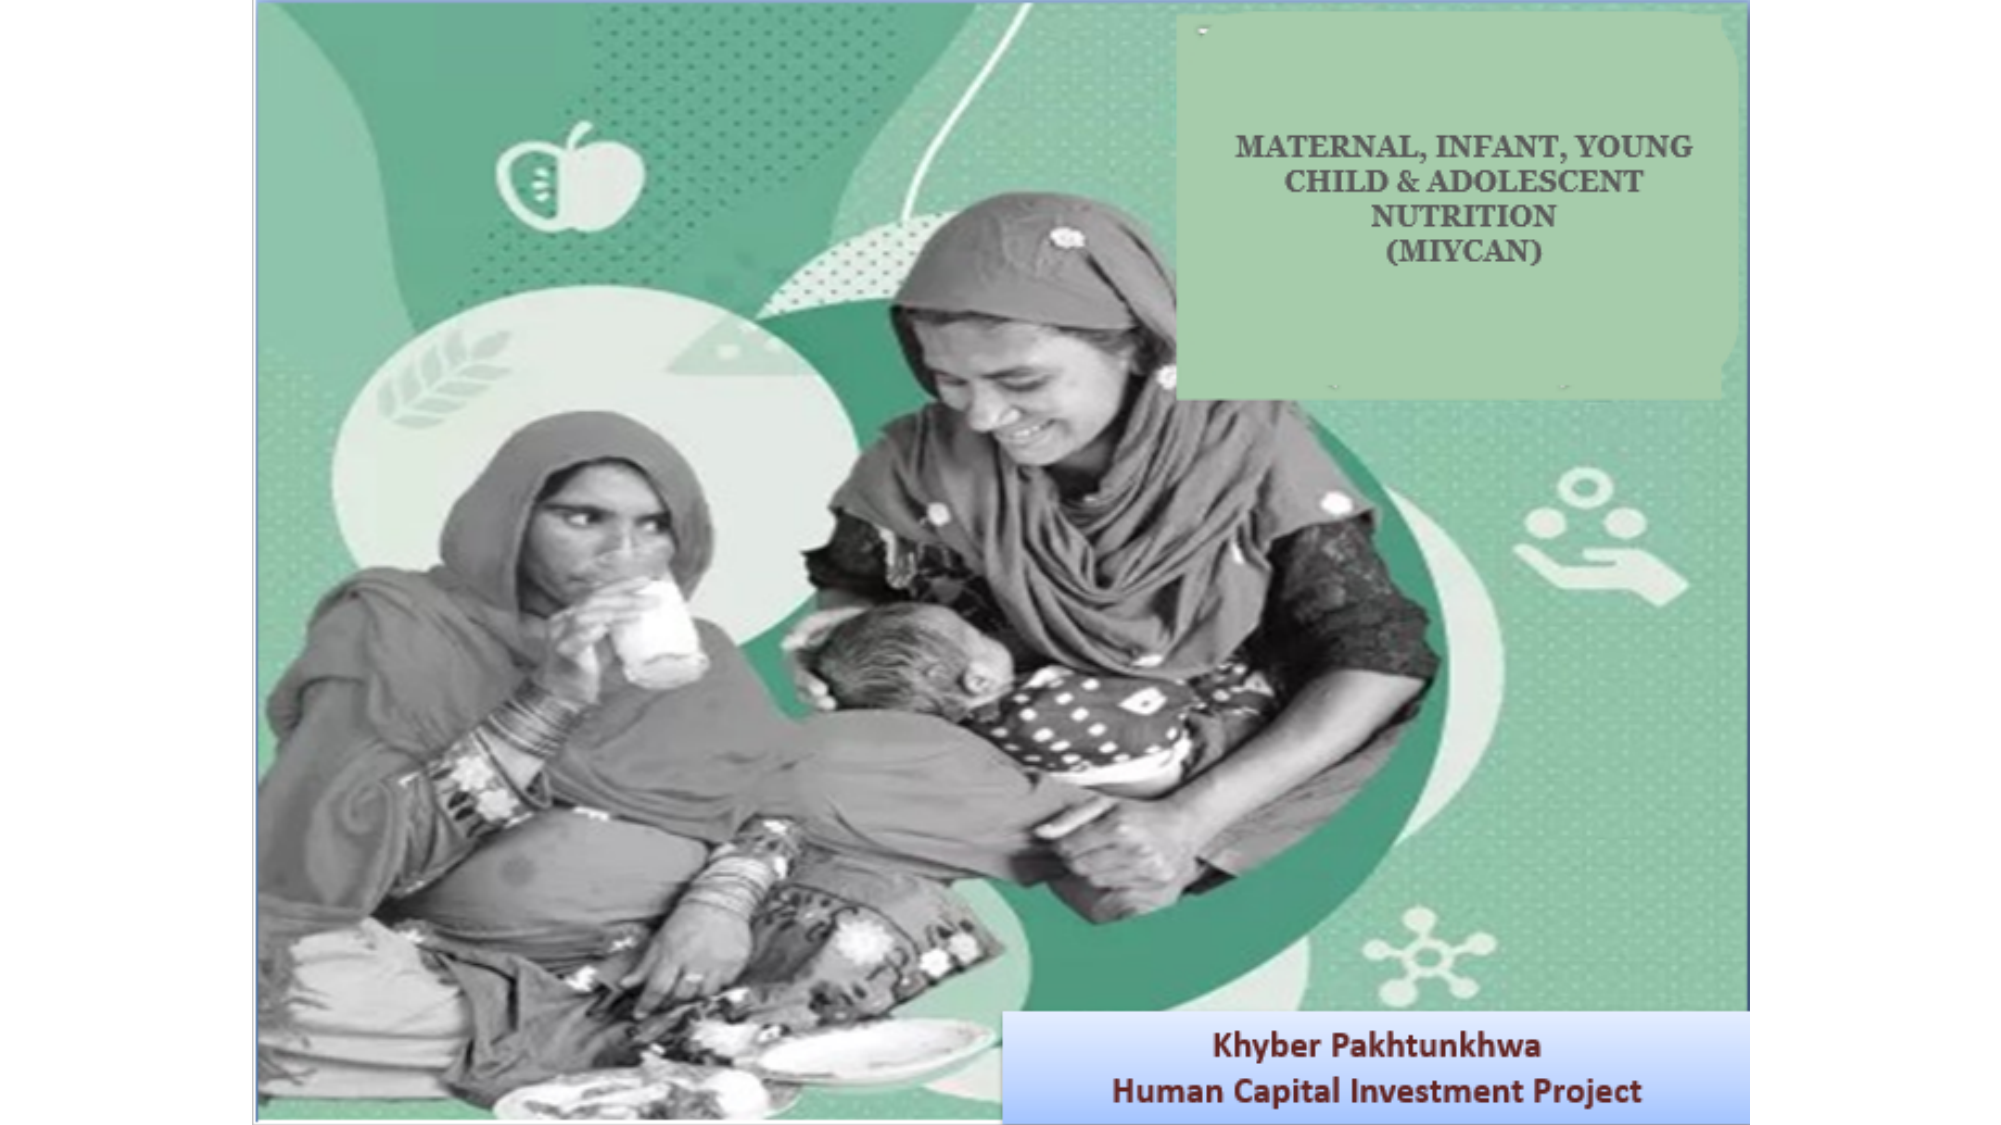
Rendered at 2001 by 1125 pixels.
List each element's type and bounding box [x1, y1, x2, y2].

picture [252, 0, 1750, 1125]
